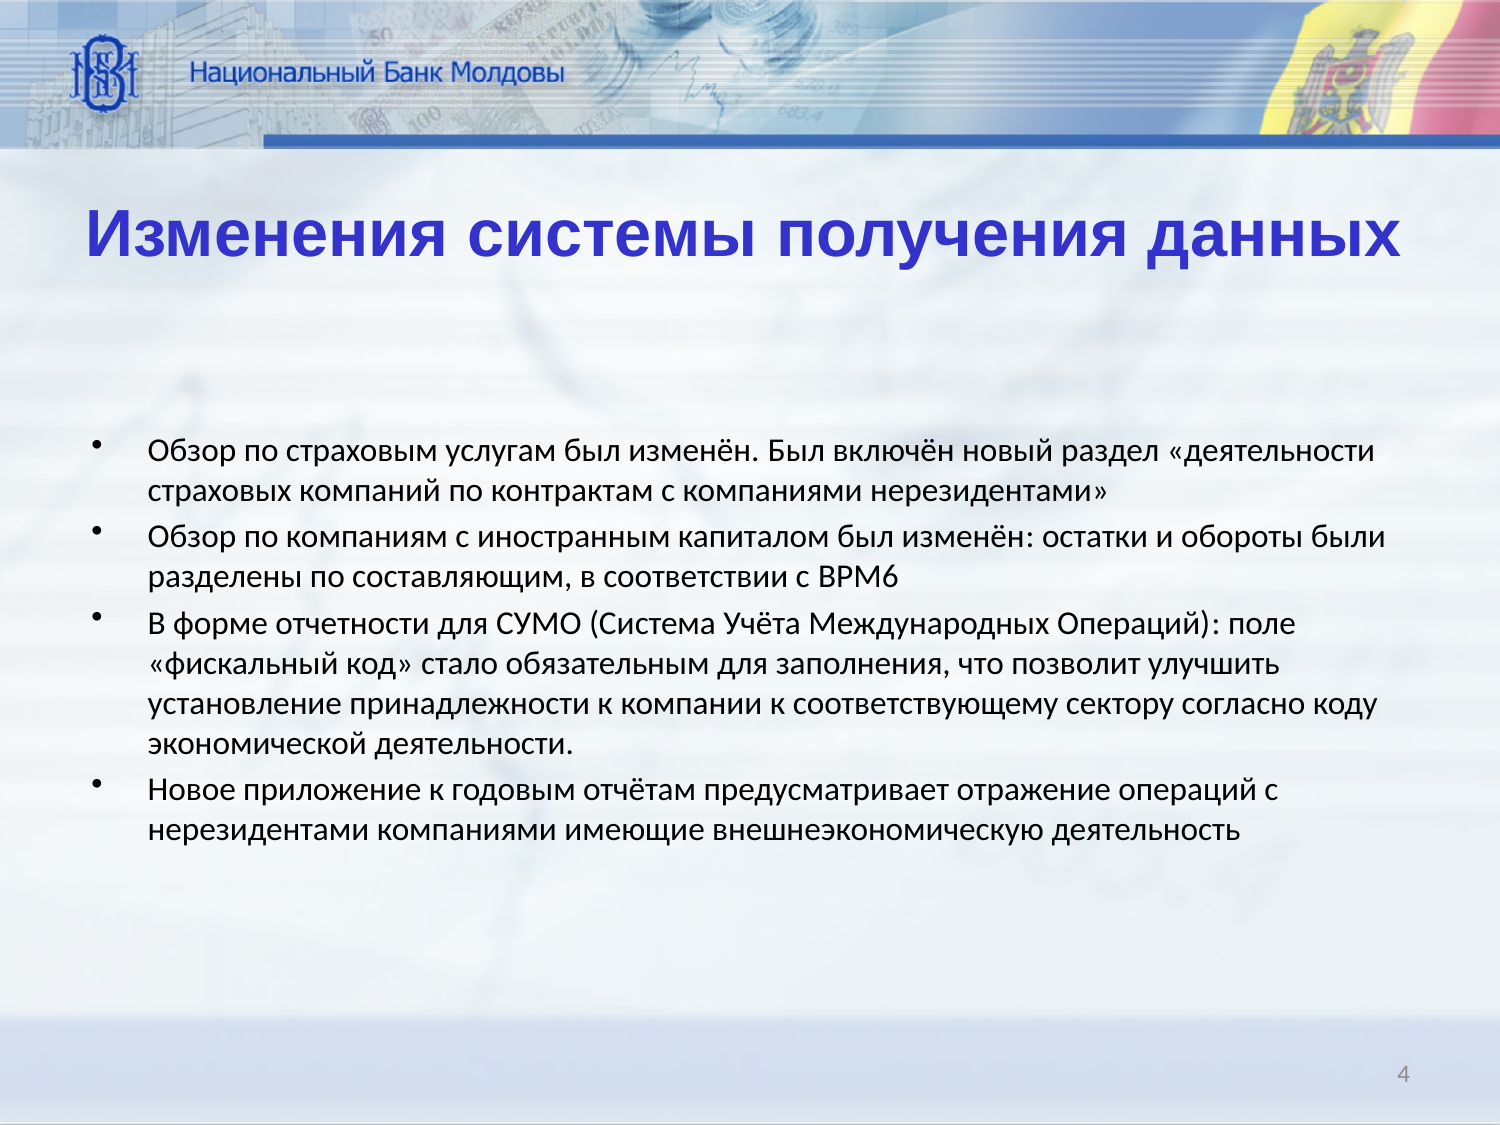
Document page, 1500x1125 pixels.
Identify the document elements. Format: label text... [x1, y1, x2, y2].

text_box Обзор по страховым услугам был изменён. Был включён новый раздел «деятельности страховых компаний по контрактам с компаниями нерезидентами» Обзор по компаниям с иностранным капиталом был изменён: остатки и обороты были разделены по составляющим, в соответствии с BPM6 В форме отчетности для СУМО (Система Учёта Международных Операций): поле «фискальный код» стало обязательным для заполнения, что позволит улучшить установление принадлежности к компании к соответствующему сектору согласно коду экономической деятельности. Новое приложение к годовым отчётам предусматривает отражение операций с нерезидентами компаниями имеющие внешнеэкономическую деятельность [76, 420, 1447, 976]
text_box Изменения системы получения данных [17, 160, 1471, 299]
picture [0, 0, 1500, 149]
slide_number 4 [1074, 1042, 1425, 1103]
